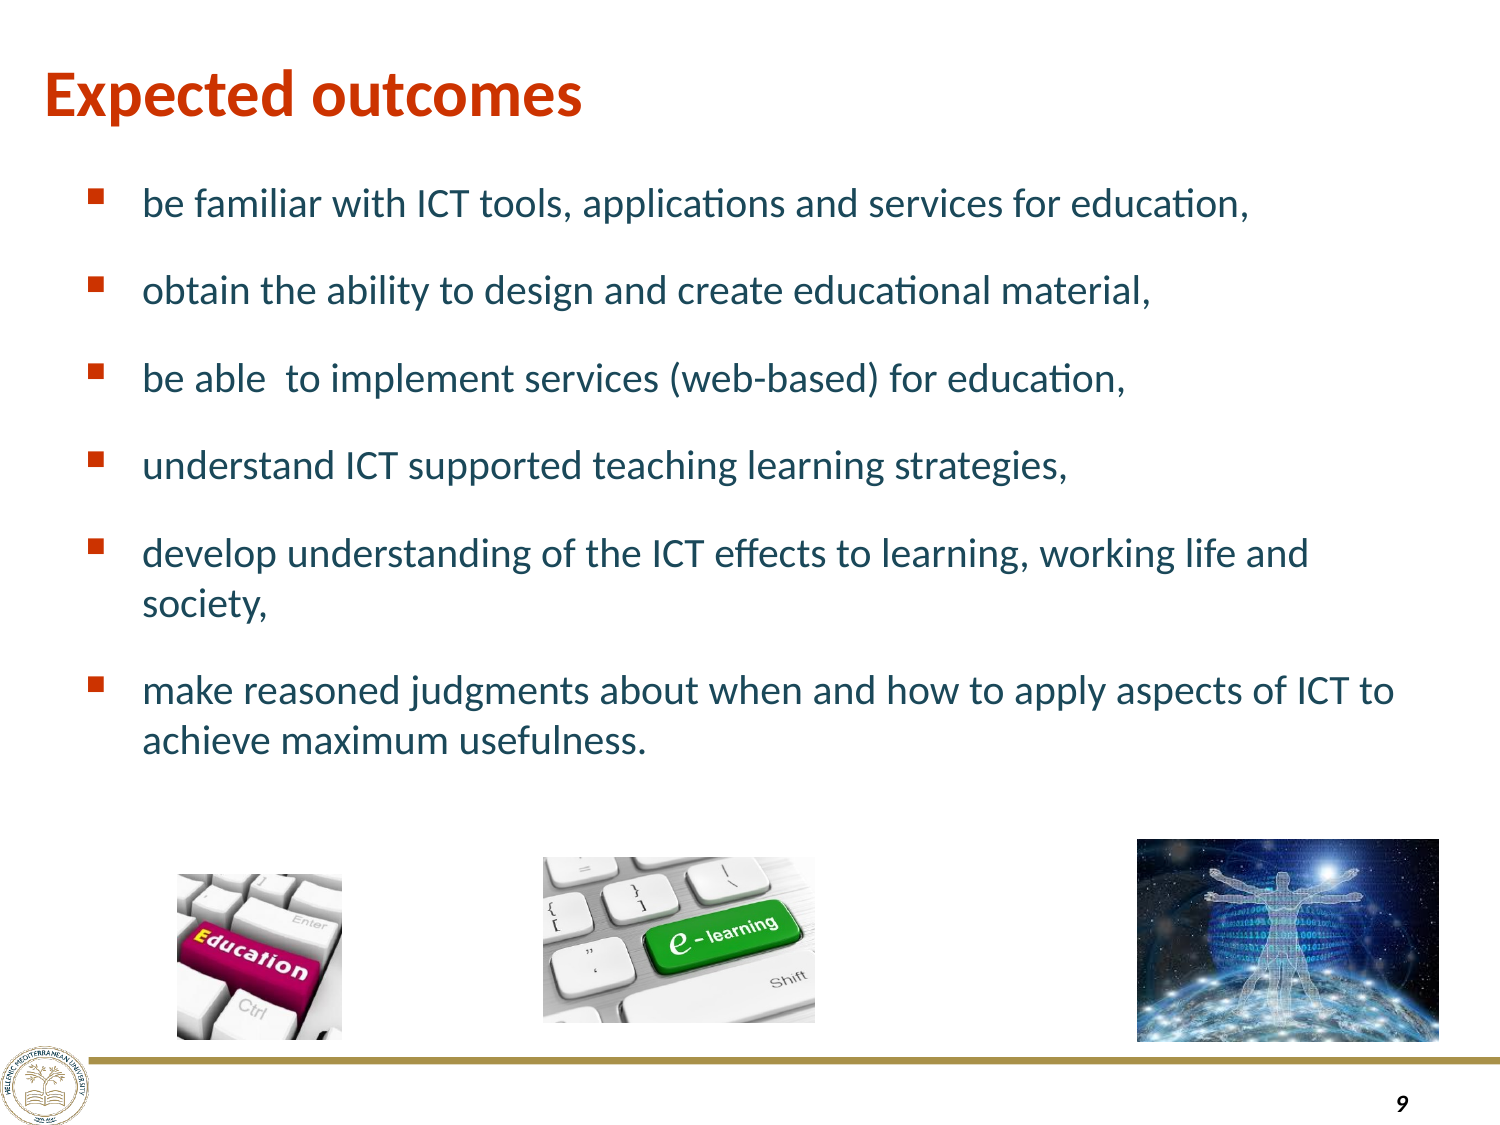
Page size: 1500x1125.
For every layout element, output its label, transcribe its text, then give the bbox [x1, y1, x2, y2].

picture [1137, 838, 1439, 1042]
picture [543, 857, 816, 1023]
list be familiar with ICT tools, applications and services for education, obtain the ability to design and create educational material, be able to implement services (web-based) for education, understand ICT supported teaching learning strategies, develop understanding of the ICT effects to learning, working life and society, make reasoned judgments about when and how to apply aspects of ICT to achieve maximum usefulness. [70, 167, 1430, 802]
slide_number 9 [1380, 1079, 1500, 1125]
picture [0, 1046, 89, 1125]
picture [177, 874, 343, 1040]
title Expected outcomes [29, 42, 1471, 138]
